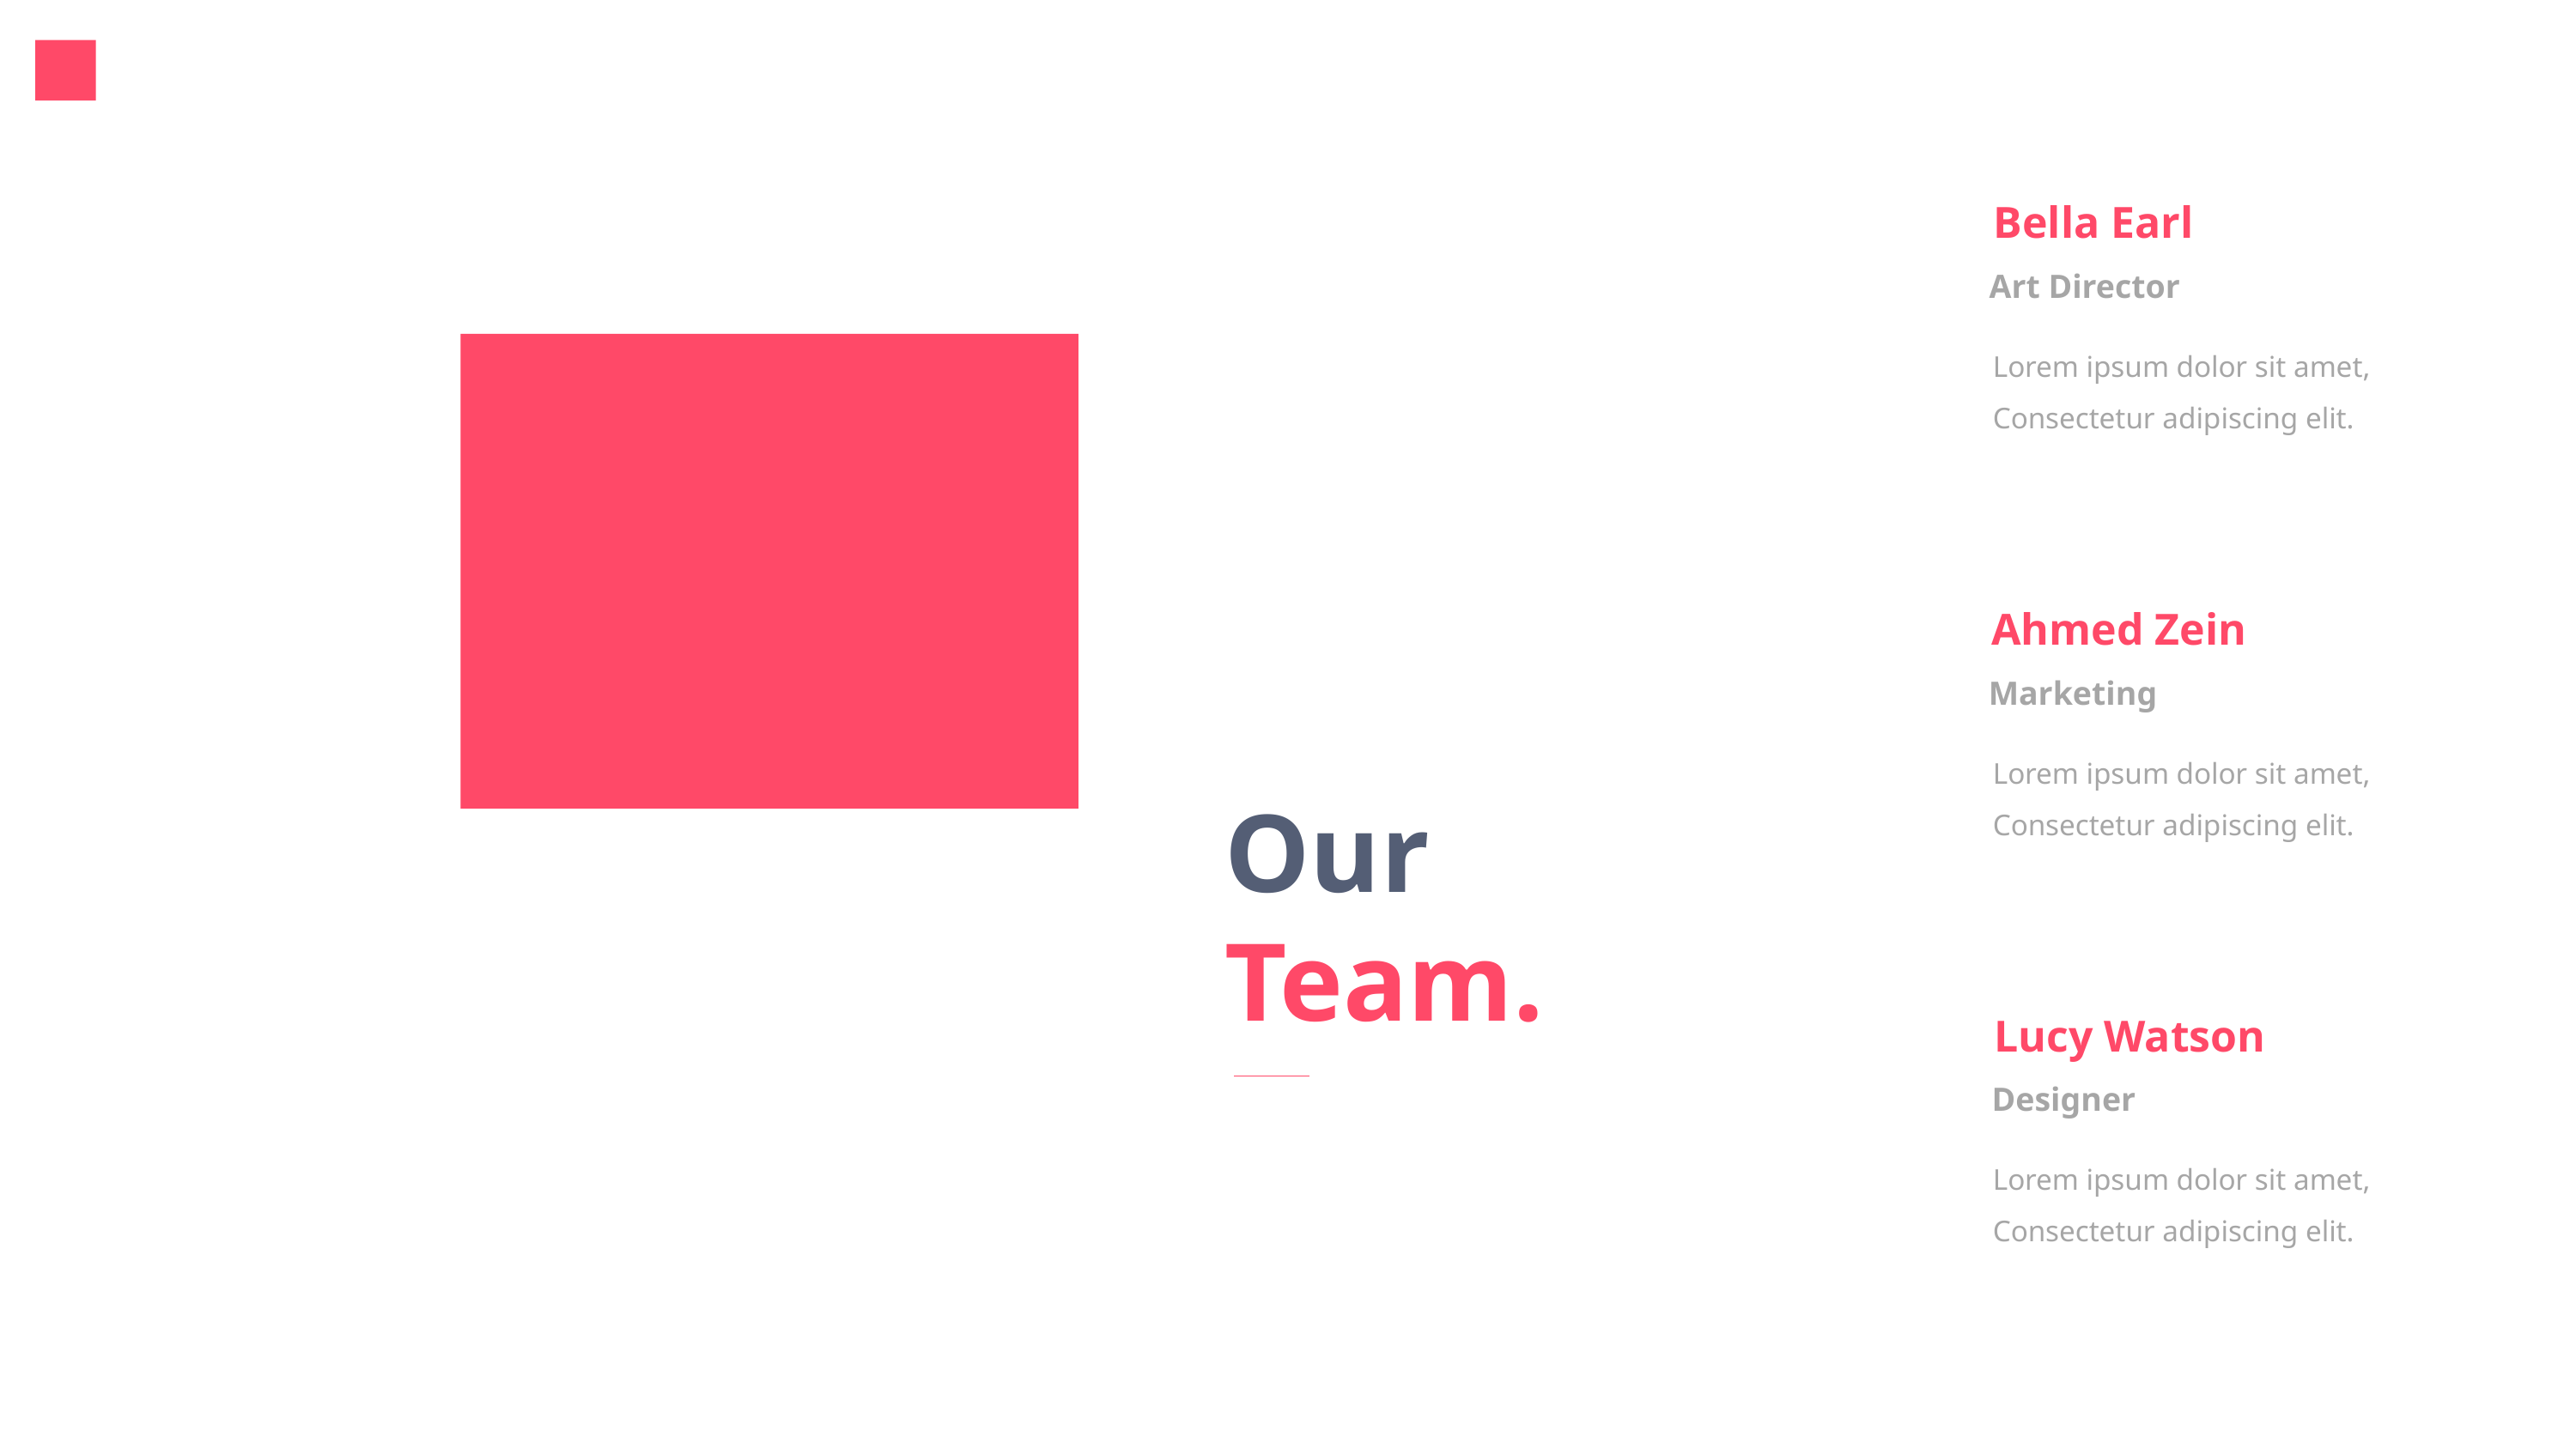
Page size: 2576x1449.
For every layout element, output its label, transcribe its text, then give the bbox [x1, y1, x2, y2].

text_box Our Team. [1212, 779, 1558, 1049]
text_box [459, 333, 1024, 720]
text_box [1981, 596, 2383, 849]
text_box [34, 39, 97, 101]
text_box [1981, 1002, 2383, 1256]
picture [192, 192, 1560, 1256]
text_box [1981, 189, 2383, 443]
